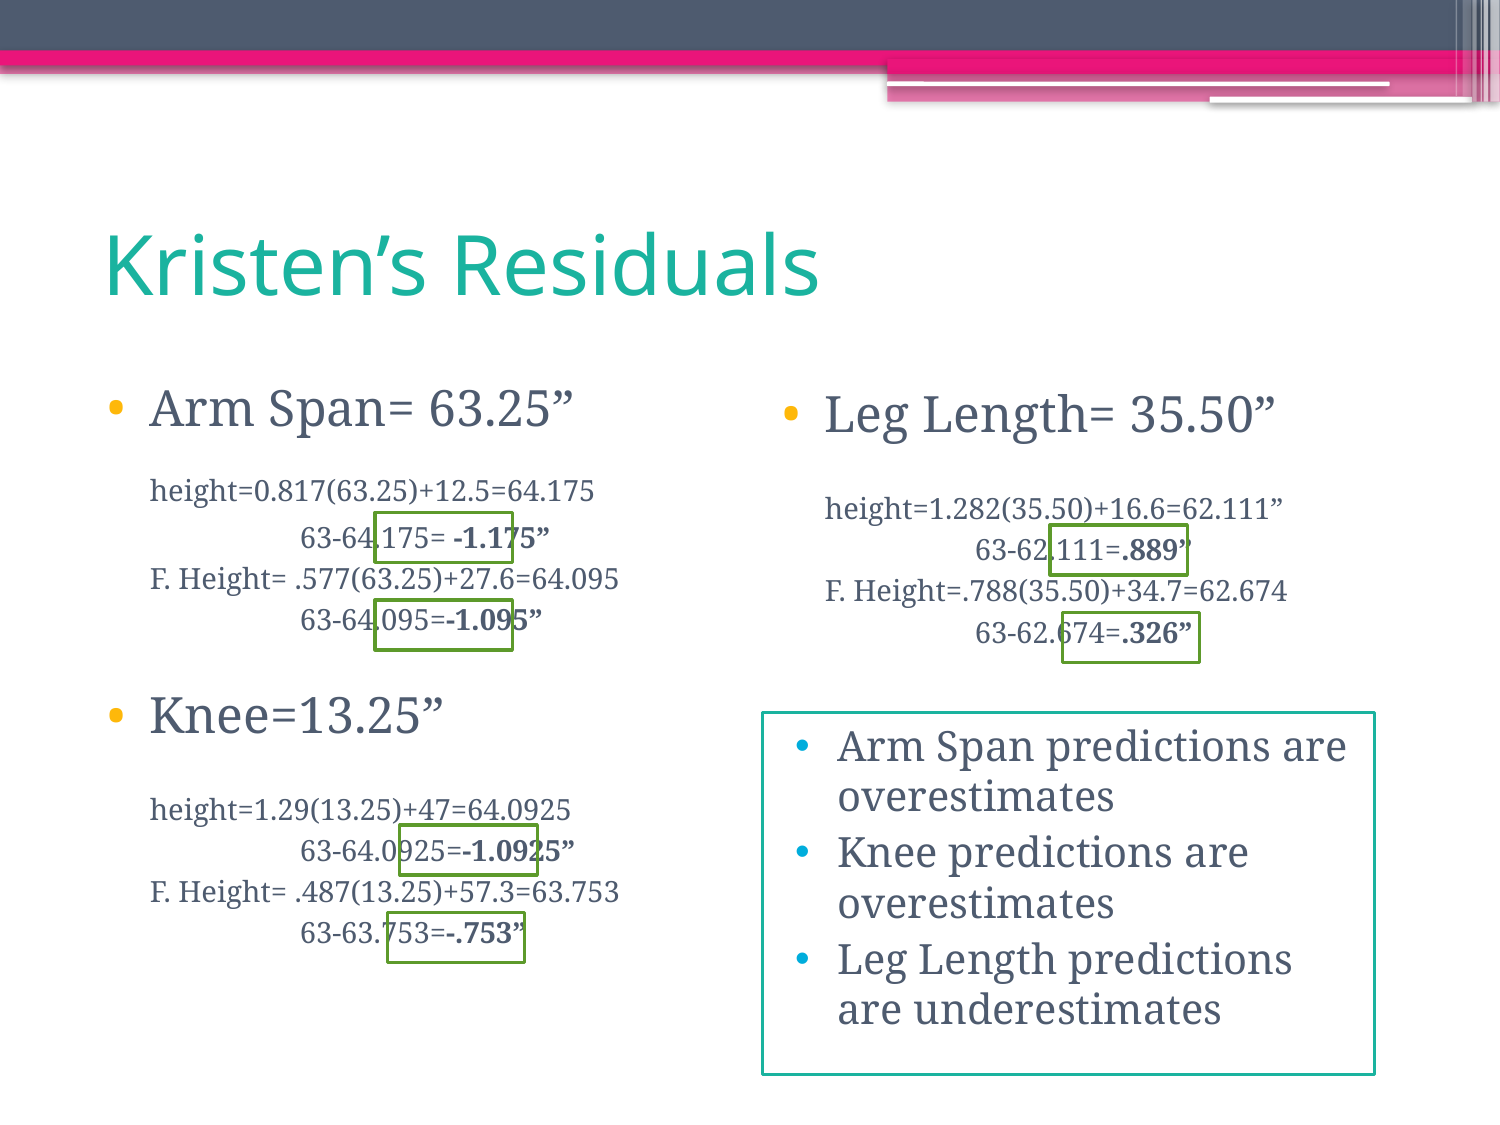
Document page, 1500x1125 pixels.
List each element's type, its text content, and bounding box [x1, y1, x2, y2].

text_box Arm Span predictions are overestimates Knee predictions are overestimates Leg Length predictions are underestimates [761, 711, 1376, 1076]
text_box Leg Length= 35.50” height=1.282(35.50)+16.6=62.111” 63-62.111=.889” F. Height=.788(35.50)+34.7=62.674 63-62.674=.326” [749, 374, 1363, 738]
text_box [373, 511, 514, 564]
text_box [398, 823, 539, 877]
list Arm Span= 63.25” height=0.817(63.25)+12.5=64.175 63-64.175= -1.175” F. Height= .577(63.25)+27.6=64.095 63-64.095=-1.095” Knee=13.25” height=1.29(13.25)+47=64.0925 63-64.0925=-1.0925” F. Height= .487(13.25)+57.3=63.753 63-63.753=-.753” [75, 368, 688, 1079]
text_box [1061, 611, 1201, 664]
text_box [1048, 523, 1189, 577]
title Kristen’s Residuals [87, 174, 1438, 350]
text_box [373, 598, 514, 652]
text_box [386, 911, 526, 964]
